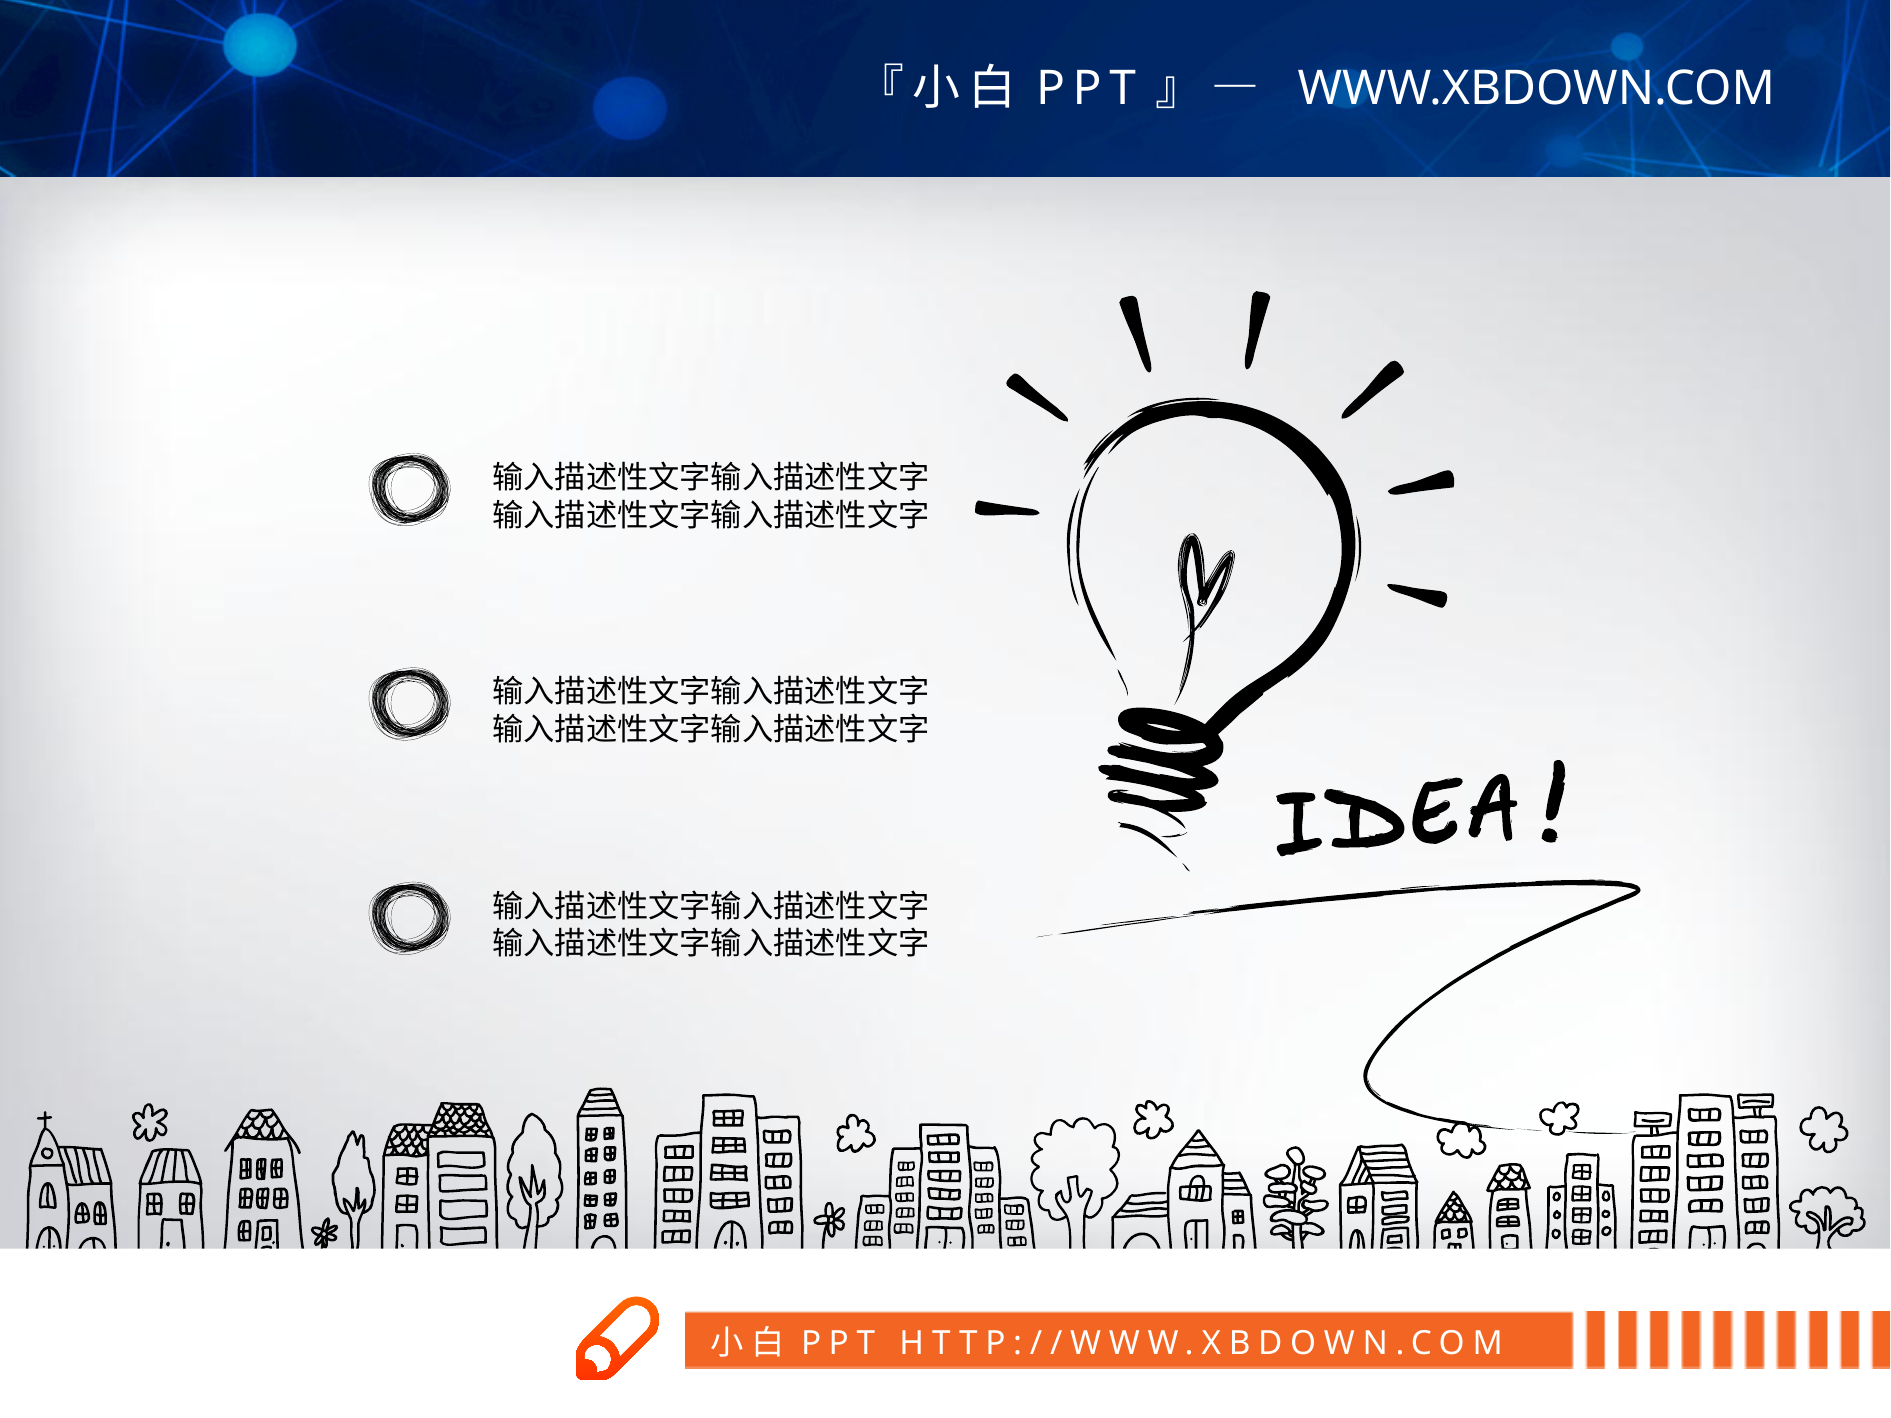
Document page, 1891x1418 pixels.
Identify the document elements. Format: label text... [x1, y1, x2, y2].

picture [1118, 1210, 1166, 1215]
picture [33, 1131, 61, 1164]
picture [0, 0, 1891, 1248]
picture [524, 1180, 543, 1248]
picture [817, 1218, 827, 1222]
picture [1643, 1128, 1650, 1134]
picture [1355, 1164, 1364, 1182]
picture [1383, 1230, 1407, 1248]
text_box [366, 449, 452, 528]
picture [1819, 1209, 1850, 1248]
text_box [1387, 584, 1448, 608]
picture [1740, 1096, 1771, 1106]
text_box [1354, 515, 1362, 582]
picture [1362, 1147, 1404, 1152]
picture [509, 1116, 560, 1226]
picture [51, 1230, 58, 1248]
picture [152, 1151, 166, 1182]
picture [67, 1149, 80, 1183]
picture [1271, 1185, 1294, 1191]
picture [1295, 1226, 1301, 1248]
picture [1305, 1202, 1325, 1209]
picture [1567, 1156, 1597, 1248]
picture [1496, 1173, 1503, 1180]
picture [836, 1210, 842, 1217]
picture [1198, 1222, 1205, 1248]
picture [946, 1230, 962, 1248]
picture [29, 1167, 67, 1248]
picture [227, 1139, 301, 1248]
picture [1512, 1166, 1520, 1171]
picture [1643, 1115, 1669, 1124]
picture [248, 1127, 258, 1136]
picture [1363, 1154, 1405, 1159]
picture [891, 1150, 920, 1248]
text_box [1118, 821, 1178, 858]
picture [86, 1150, 99, 1182]
picture [1273, 1227, 1287, 1233]
text_box 输入描述性文字输入描述性文字 输入描述性文字输入描述性文字 [477, 664, 956, 754]
picture [420, 1132, 427, 1138]
text_box [1244, 291, 1271, 370]
text_box [1160, 831, 1188, 838]
picture [1268, 1167, 1288, 1177]
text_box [366, 664, 452, 743]
picture [1274, 1212, 1305, 1222]
text_box [1083, 397, 1356, 829]
picture [595, 1238, 613, 1248]
picture [1436, 1223, 1472, 1248]
picture [927, 1229, 944, 1248]
text_box [975, 500, 1040, 516]
picture [1599, 1186, 1614, 1248]
picture [142, 1152, 158, 1182]
picture [1691, 1229, 1708, 1248]
text_box [1006, 373, 1068, 422]
picture [184, 1152, 198, 1181]
picture [579, 1117, 625, 1248]
text_box [1341, 360, 1404, 419]
picture [1792, 1189, 1863, 1234]
picture [1266, 1197, 1288, 1205]
picture [397, 1146, 404, 1152]
picture [1490, 1182, 1497, 1189]
picture [1633, 1134, 1676, 1248]
picture [244, 1119, 251, 1127]
picture [1236, 1237, 1241, 1248]
picture [384, 1156, 428, 1248]
picture [258, 1222, 276, 1248]
picture [1130, 1195, 1166, 1202]
picture [262, 1124, 270, 1136]
picture [588, 1096, 613, 1100]
picture [1224, 1196, 1253, 1248]
text_box [1066, 488, 1080, 606]
picture [1190, 1142, 1206, 1146]
picture [1491, 1191, 1529, 1248]
picture [69, 1185, 114, 1248]
picture [585, 1102, 616, 1108]
picture [268, 1116, 276, 1125]
picture [827, 1205, 831, 1215]
picture [163, 1221, 183, 1248]
picture [1225, 1182, 1244, 1187]
picture [1352, 1233, 1357, 1248]
picture [717, 1224, 730, 1248]
picture [140, 1183, 201, 1248]
picture [733, 1224, 744, 1248]
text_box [366, 878, 452, 957]
picture [1548, 1188, 1565, 1248]
picture [1361, 1171, 1368, 1182]
picture [77, 1149, 90, 1183]
text_box [1387, 470, 1455, 495]
picture [1711, 1228, 1723, 1248]
picture [1809, 1214, 1819, 1221]
picture [1373, 1177, 1414, 1181]
picture [858, 1197, 889, 1248]
picture [164, 1151, 174, 1181]
picture [39, 1230, 48, 1248]
picture [1302, 1225, 1321, 1233]
picture [1225, 1175, 1240, 1179]
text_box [1274, 755, 1567, 858]
picture [347, 1205, 362, 1248]
picture [1504, 1237, 1516, 1248]
picture [398, 1227, 415, 1248]
picture [1114, 1217, 1169, 1248]
picture [657, 1135, 699, 1248]
picture [1205, 1135, 1633, 1248]
picture [175, 1152, 185, 1180]
picture [335, 1135, 373, 1211]
picture [1675, 1096, 1737, 1248]
picture [429, 1138, 495, 1248]
picture [1170, 1167, 1223, 1248]
picture [1456, 1212, 1463, 1218]
picture [1374, 1184, 1416, 1248]
picture [1085, 1135, 1192, 1248]
picture [1001, 1199, 1032, 1248]
picture [1295, 1168, 1302, 1209]
picture [1174, 1156, 1219, 1167]
picture [393, 1138, 401, 1144]
text_box [1076, 466, 1117, 661]
picture [409, 1146, 414, 1154]
picture [1127, 1236, 1157, 1248]
picture [1183, 1148, 1213, 1153]
picture [401, 1131, 407, 1138]
text_box [1119, 295, 1152, 373]
picture [60, 1149, 74, 1183]
picture [1305, 1168, 1323, 1177]
picture [82, 1240, 92, 1248]
picture [1187, 1222, 1194, 1248]
picture [1303, 1184, 1314, 1192]
picture [685, 1311, 1891, 1369]
picture [1508, 1172, 1517, 1178]
picture [1342, 1185, 1372, 1248]
picture [274, 1124, 281, 1137]
picture [971, 1149, 999, 1248]
picture [1289, 1150, 1302, 1163]
picture [1367, 1161, 1407, 1167]
picture [1370, 1168, 1411, 1175]
picture [581, 1110, 619, 1114]
text_box 输入描述性文字输入描述性文字 输入描述性文字输入描述性文字 [477, 878, 956, 969]
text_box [1033, 879, 1643, 1135]
picture [1440, 1135, 1483, 1156]
picture [919, 1126, 971, 1248]
picture [1058, 1178, 1090, 1248]
picture [1344, 1152, 1360, 1183]
picture [95, 1240, 103, 1248]
picture [255, 1117, 263, 1127]
picture [1124, 1204, 1166, 1210]
picture [1735, 1118, 1777, 1248]
picture [1502, 1180, 1509, 1188]
text_box 输入描述性文字输入描述性文字 输入描述性文字输入描述性文字 [477, 450, 956, 540]
picture [1033, 1135, 1117, 1218]
picture [1514, 1180, 1523, 1188]
picture [758, 1118, 801, 1248]
picture [698, 1097, 761, 1248]
picture [96, 1151, 109, 1182]
